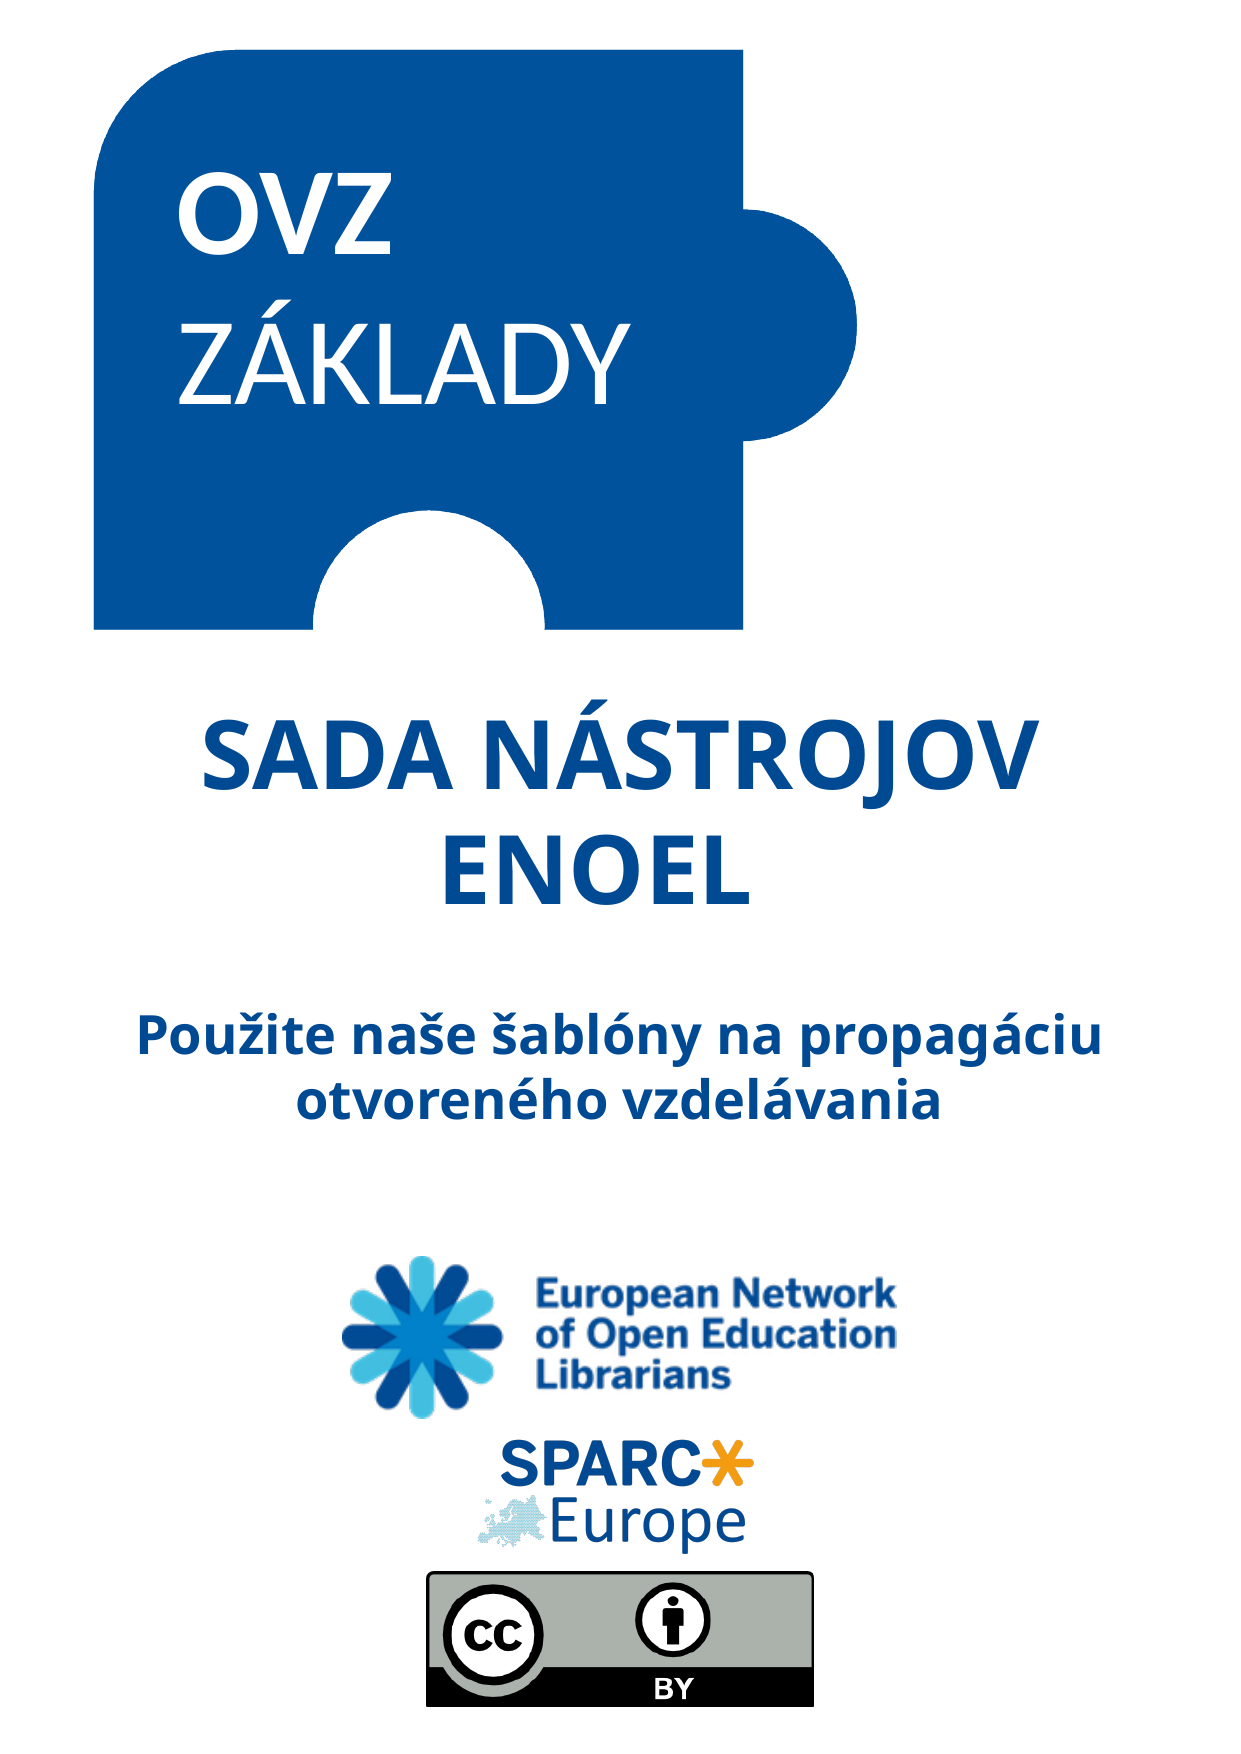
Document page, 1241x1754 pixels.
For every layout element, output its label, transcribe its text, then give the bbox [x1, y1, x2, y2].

text_box Použite naše šablóny na propagáciu otvoreného vzdelávania [93, 985, 1147, 1146]
picture [93, 49, 857, 630]
picture [425, 1571, 815, 1708]
text_box SADA NÁSTROJOV ENOEL [93, 678, 1147, 939]
picture [342, 1256, 898, 1559]
